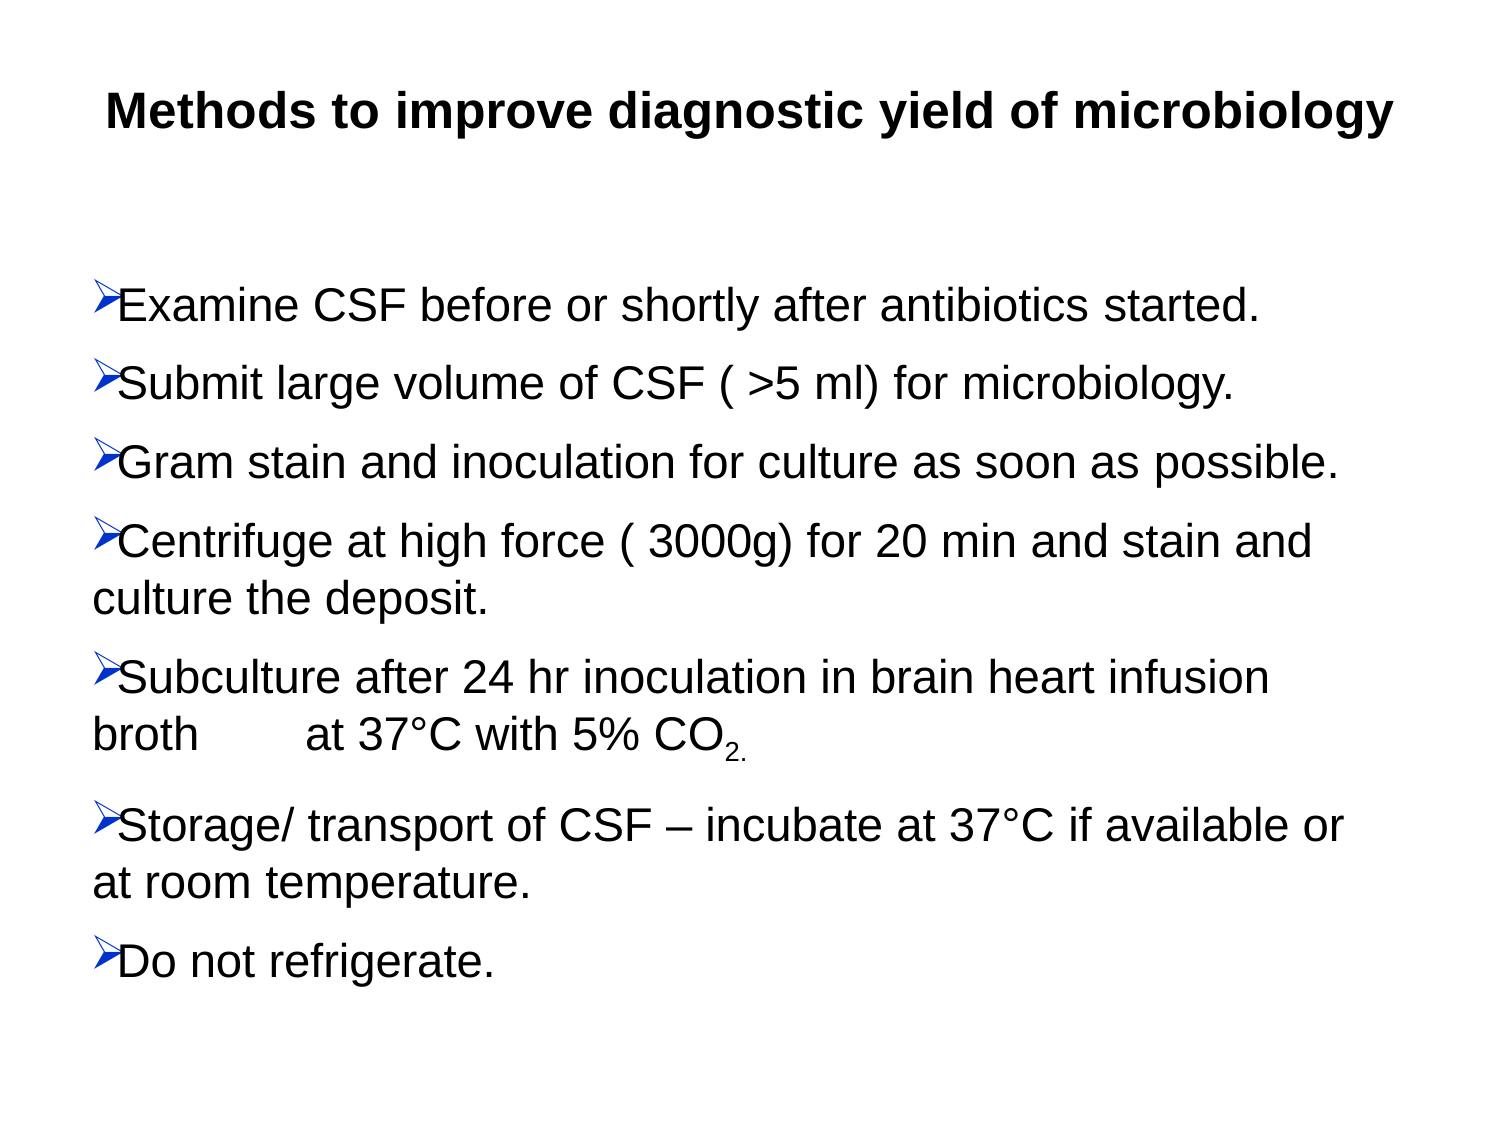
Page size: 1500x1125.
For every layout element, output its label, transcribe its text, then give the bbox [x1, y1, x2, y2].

title Methods to improve diagnostic yield of microbiology [75, 45, 1425, 200]
list Examine CSF before or shortly after antibiotics started. Submit large volume of CSF ( >5 ml) for microbiology. Gram stain and inoculation for culture as soon as possible. Centrifuge at high force ( 3000g) for 20 min and stain and culture the deposit. Subculture after 24 hr inoculation in brain heart infusion broth at 37°C with 5% CO2. Storage/ transport of CSF – incubate at 37°C if available or at room temperature. Do not refrigerate. [75, 200, 1425, 1005]
